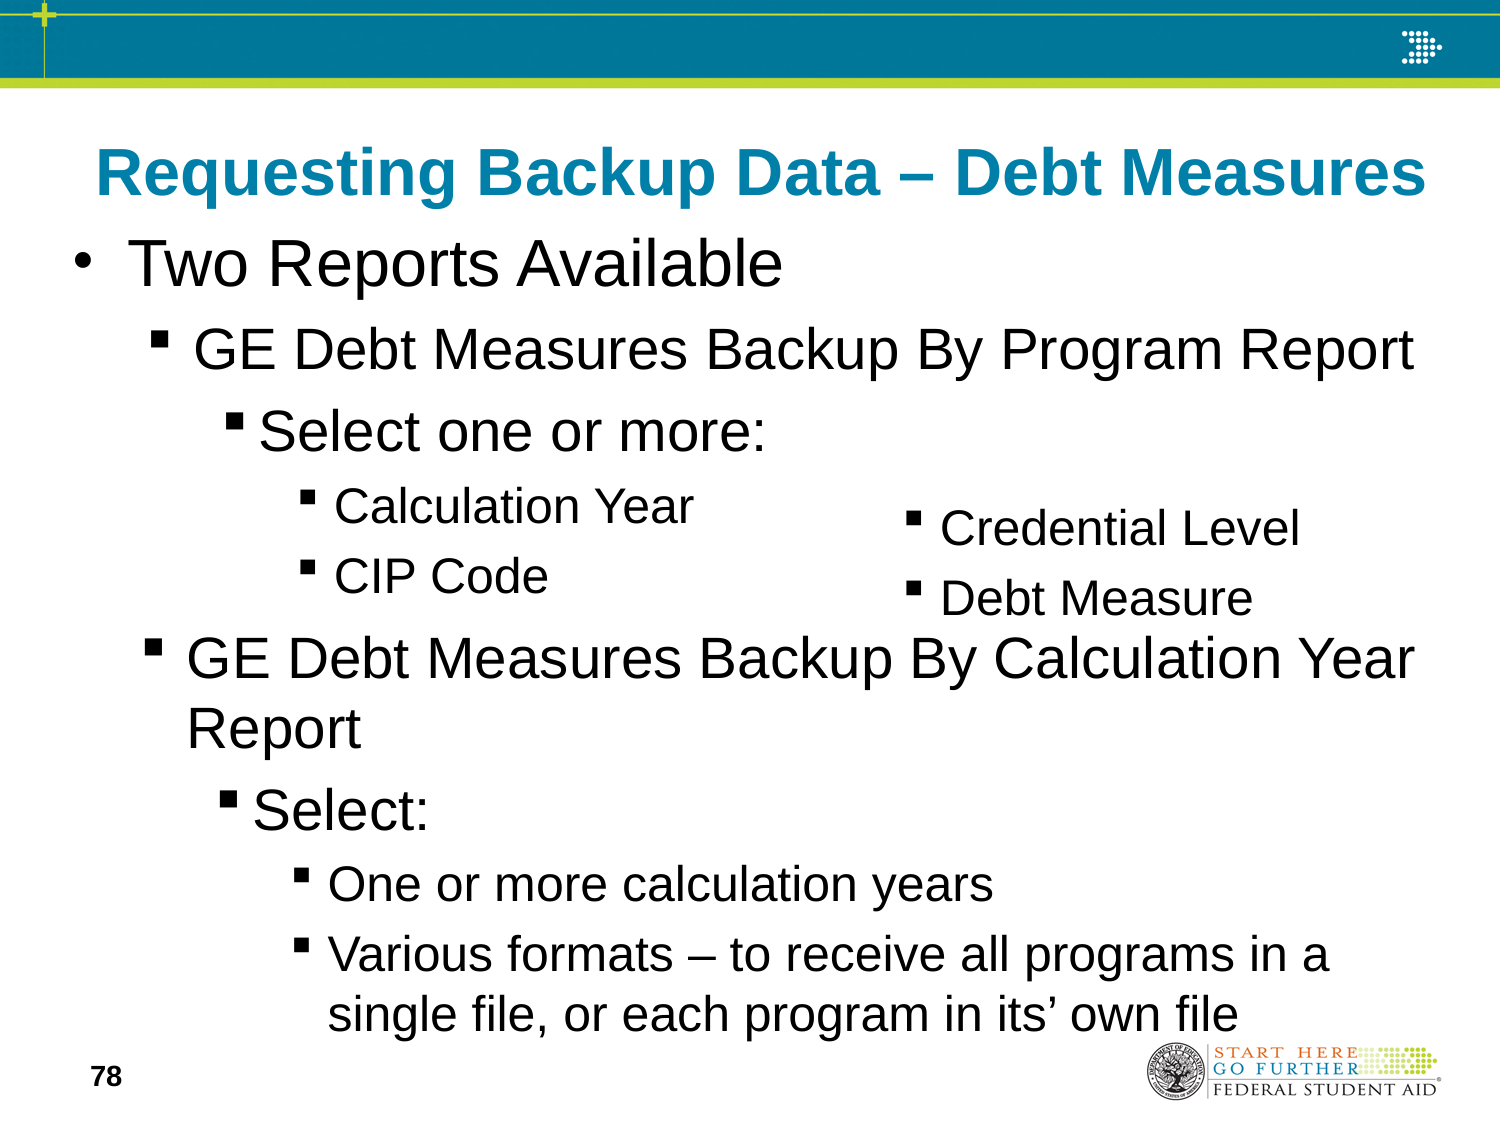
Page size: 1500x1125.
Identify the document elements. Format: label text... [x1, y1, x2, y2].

slide_number 78 [74, 1049, 388, 1125]
text_box GE Debt Measures Backup By Calculation Year Report Select: One or more calculation years Various formats – to receive all programs in a single file, or each program in its’ own file [50, 612, 1438, 1025]
list Two Reports Available GE Debt Measures Backup By Program Report Select one or more: Calculation Year CIP Code [56, 212, 1444, 763]
picture [0, 3, 1500, 26]
picture [1424, 32, 1428, 42]
text_box Credential Level Debt Measure [662, 487, 1425, 688]
title Requesting Backup Data – Debt Measures [56, 112, 1444, 212]
picture [0, 78, 1500, 1125]
